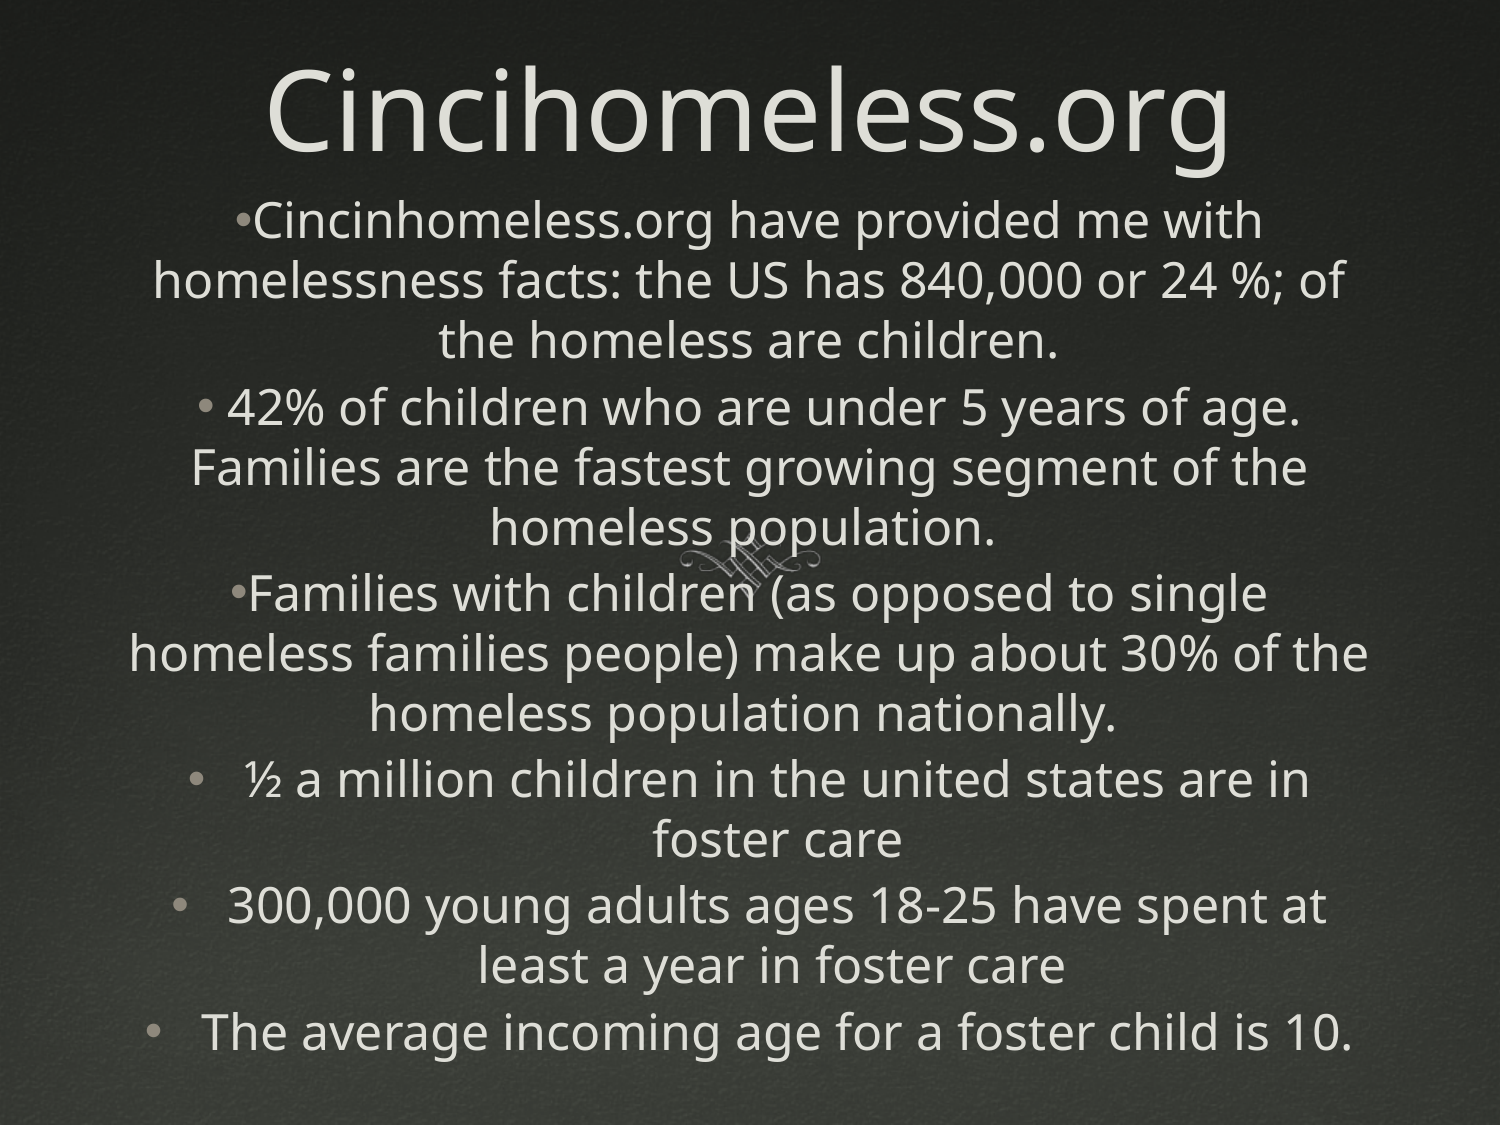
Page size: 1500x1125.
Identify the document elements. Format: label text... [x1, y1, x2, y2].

subtitle Cincinhomeless.org have provided me with homelessness facts: the US has 840,000 or 24 %; of the homeless are children. 42% of children who are under 5 years of age. Families are the fastest growing segment of the homeless population. Families with children (as opposed to single homeless families people) make up about 30% of the homeless population nationally. ½ a million children in the united states are in foster care 300,000 young adults ages 18-25 have spent at least a year in foster care The average incoming age for a foster child is 10. [112, 181, 1388, 813]
title Cincihomeless.org [112, 41, 1388, 181]
